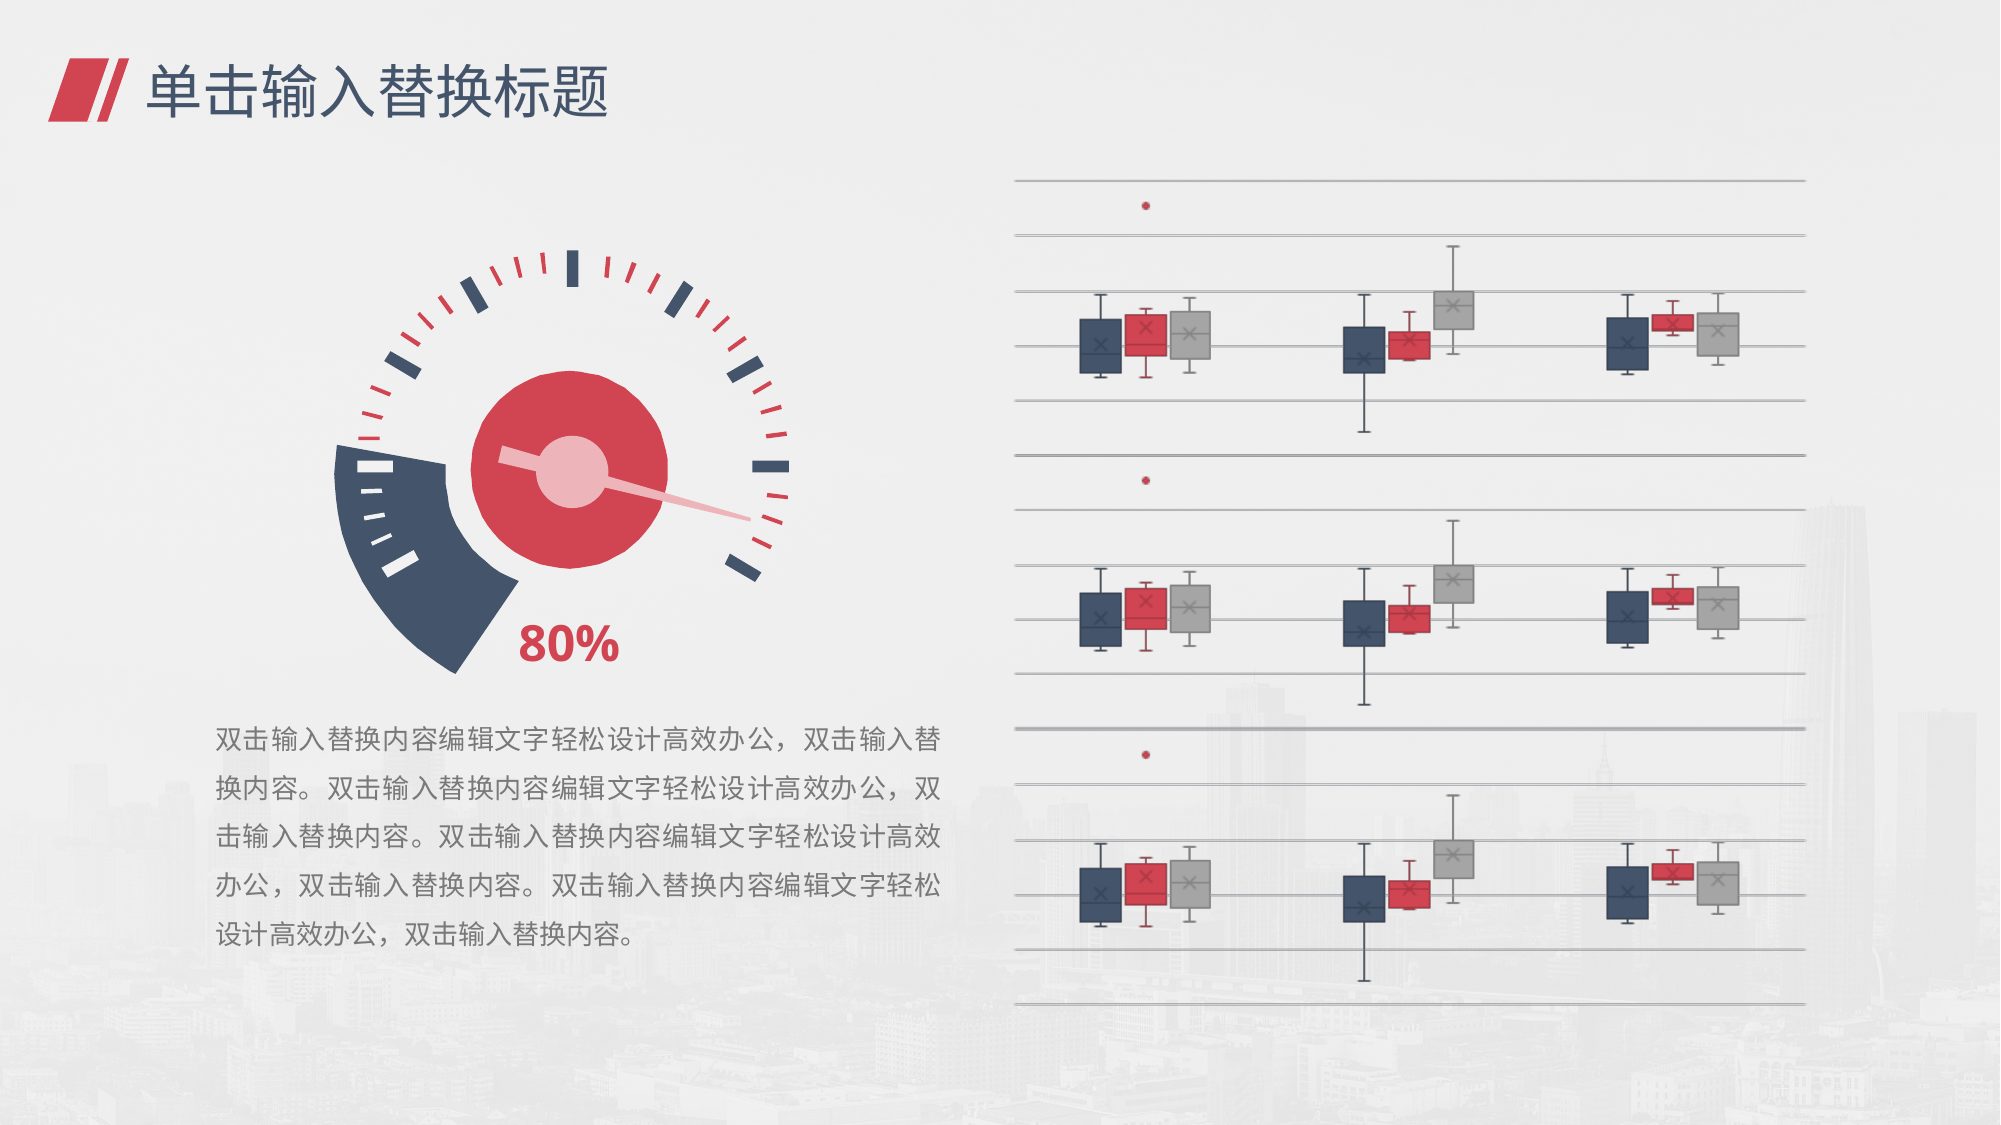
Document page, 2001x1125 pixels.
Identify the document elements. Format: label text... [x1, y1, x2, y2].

picture [1002, 168, 1822, 1021]
title 单击输入替换标题 [129, 47, 867, 133]
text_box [334, 250, 789, 675]
text_box 双击输入替换内容编辑文字轻松设计高效办公，双击输入替换内容。双击输入替换内容编辑文字轻松设计高效办公，双击输入替换内容。双击输入替换内容编辑文字轻松设计高效办公，双击输入替换内容。双击输入替换内容编辑文字轻松设计高效办公，双击输入替换内容。 [200, 698, 957, 957]
